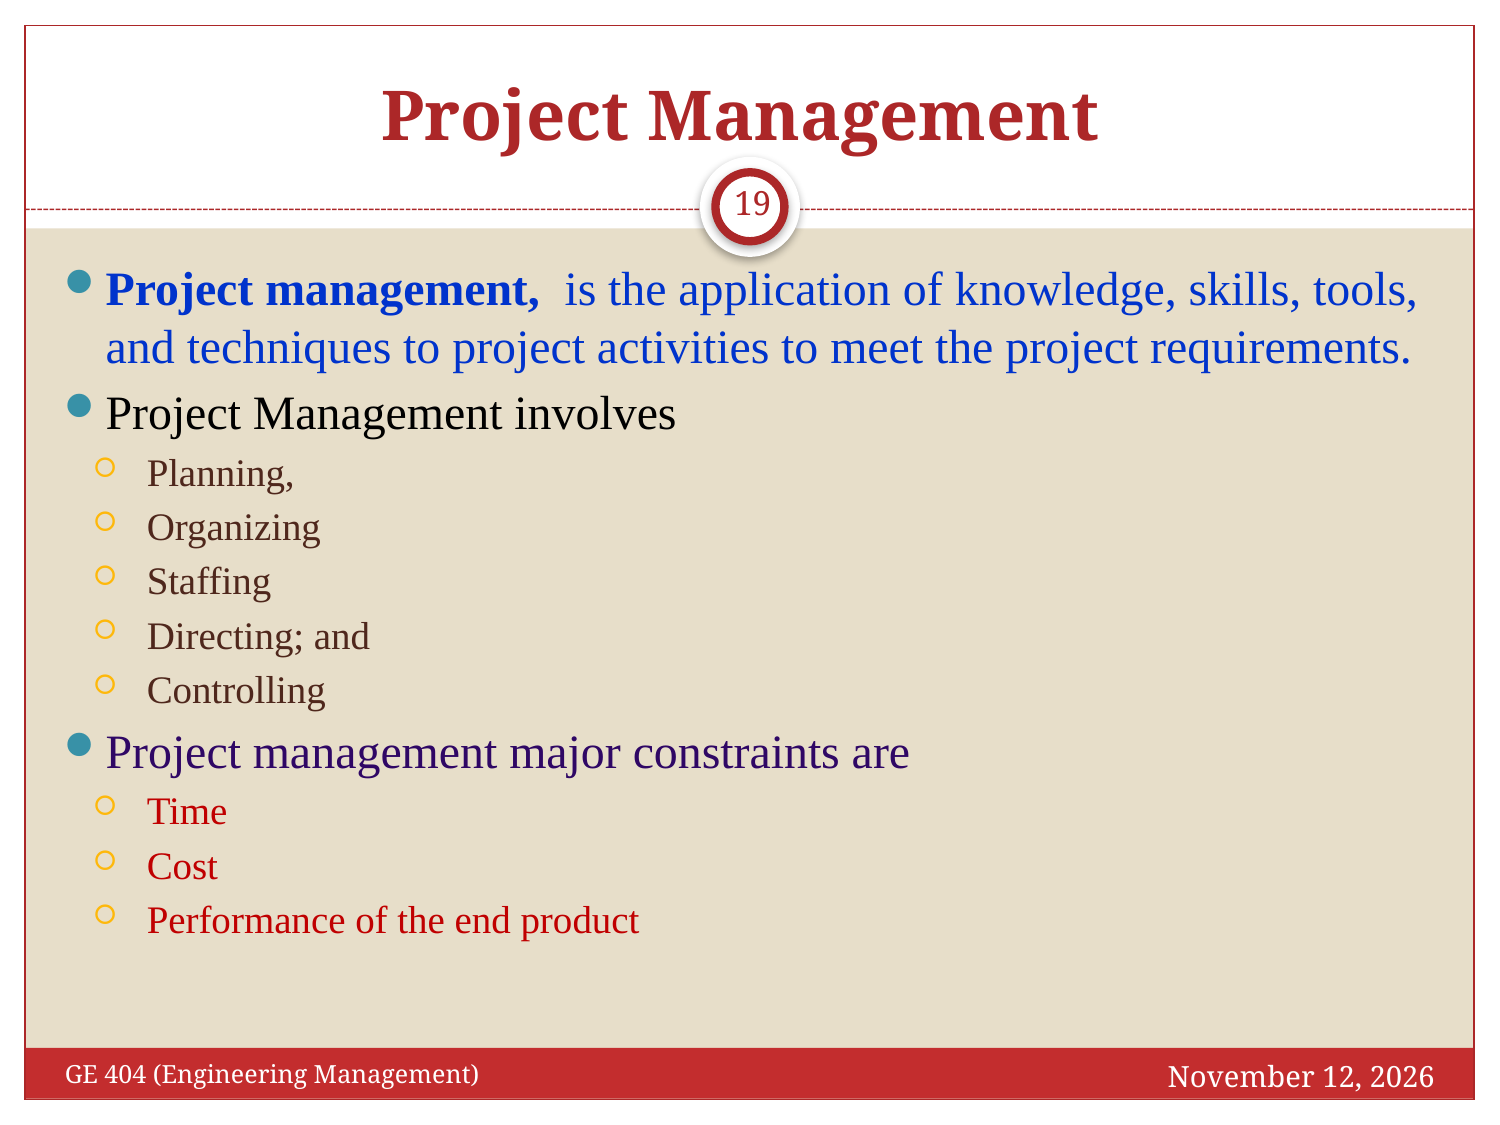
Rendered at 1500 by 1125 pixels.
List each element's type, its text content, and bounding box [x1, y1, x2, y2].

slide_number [950, 1050, 1450, 1111]
list Project management, is the application of knowledge, skills, tools, and techniques to project activities to meet the project requirements. Project Management involves Planning, Organizing Staffing Directing; and Controlling Project management major constraints are Time Cost Performance of the end product [49, 250, 1445, 1001]
title Project Management [49, 37, 1450, 162]
slide_number 19 [715, 168, 791, 241]
footer GE 404 (Engineering Management) [50, 1051, 638, 1112]
